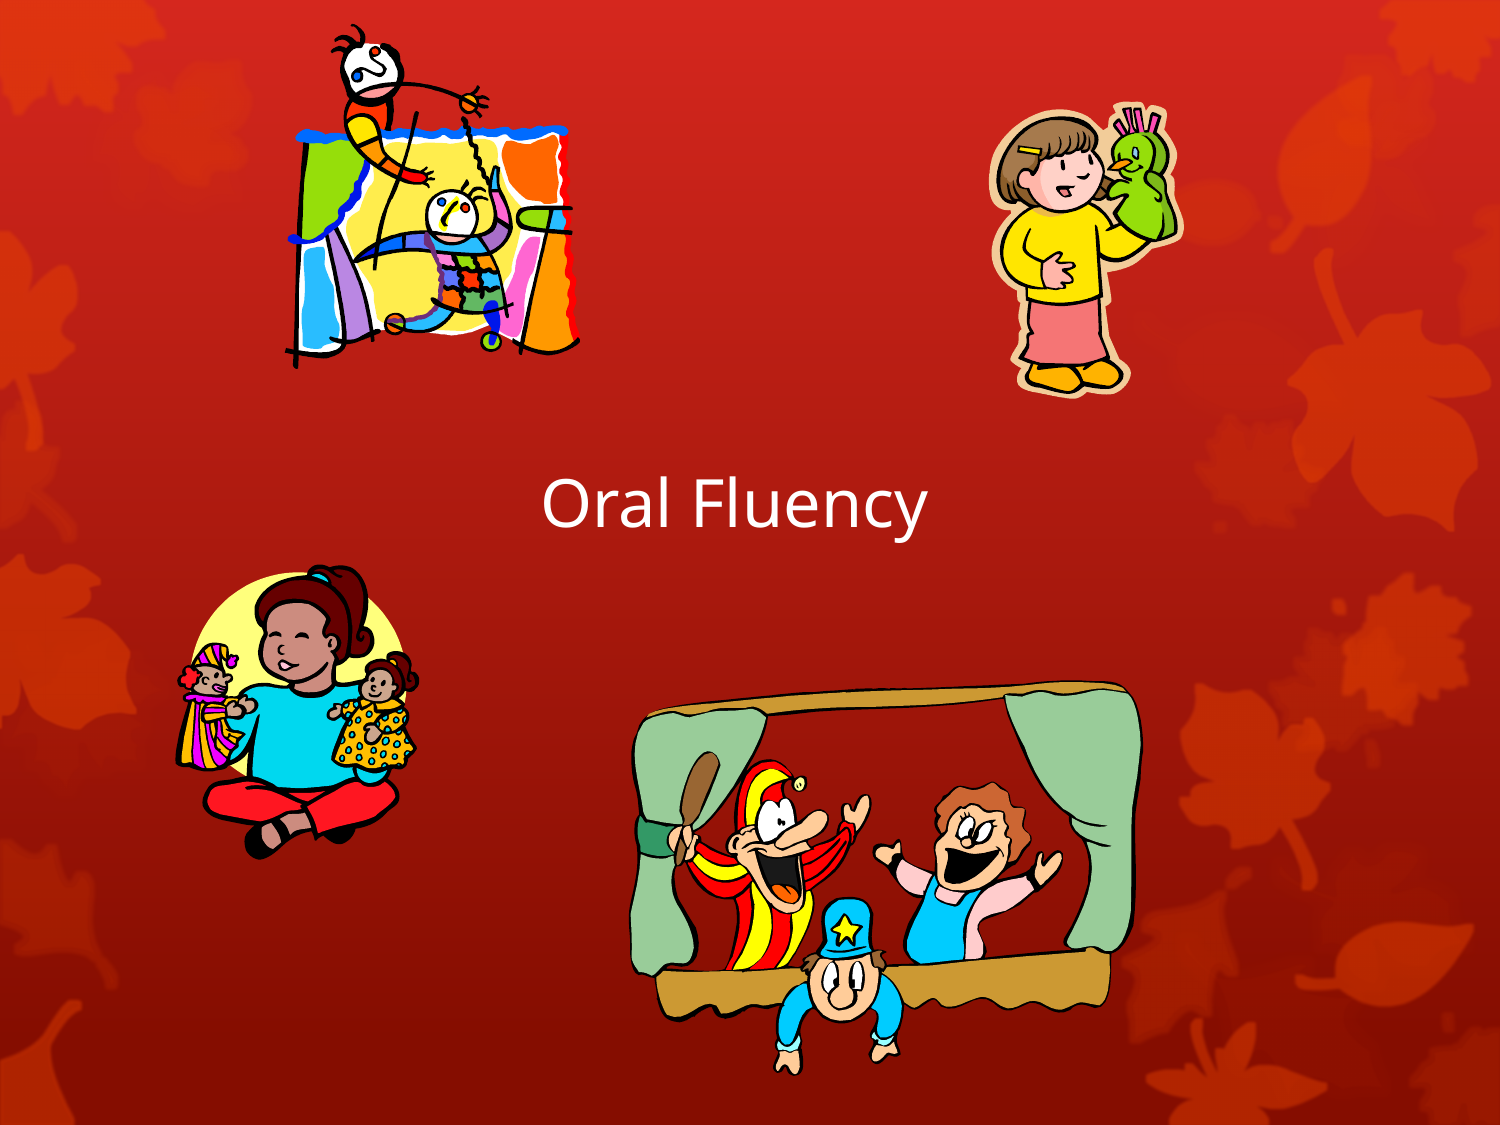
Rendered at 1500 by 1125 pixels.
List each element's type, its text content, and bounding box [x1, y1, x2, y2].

picture [174, 563, 420, 861]
title Oral Fluency [150, 425, 1319, 577]
picture [624, 674, 1147, 1079]
picture [282, 19, 586, 374]
picture [986, 97, 1190, 405]
